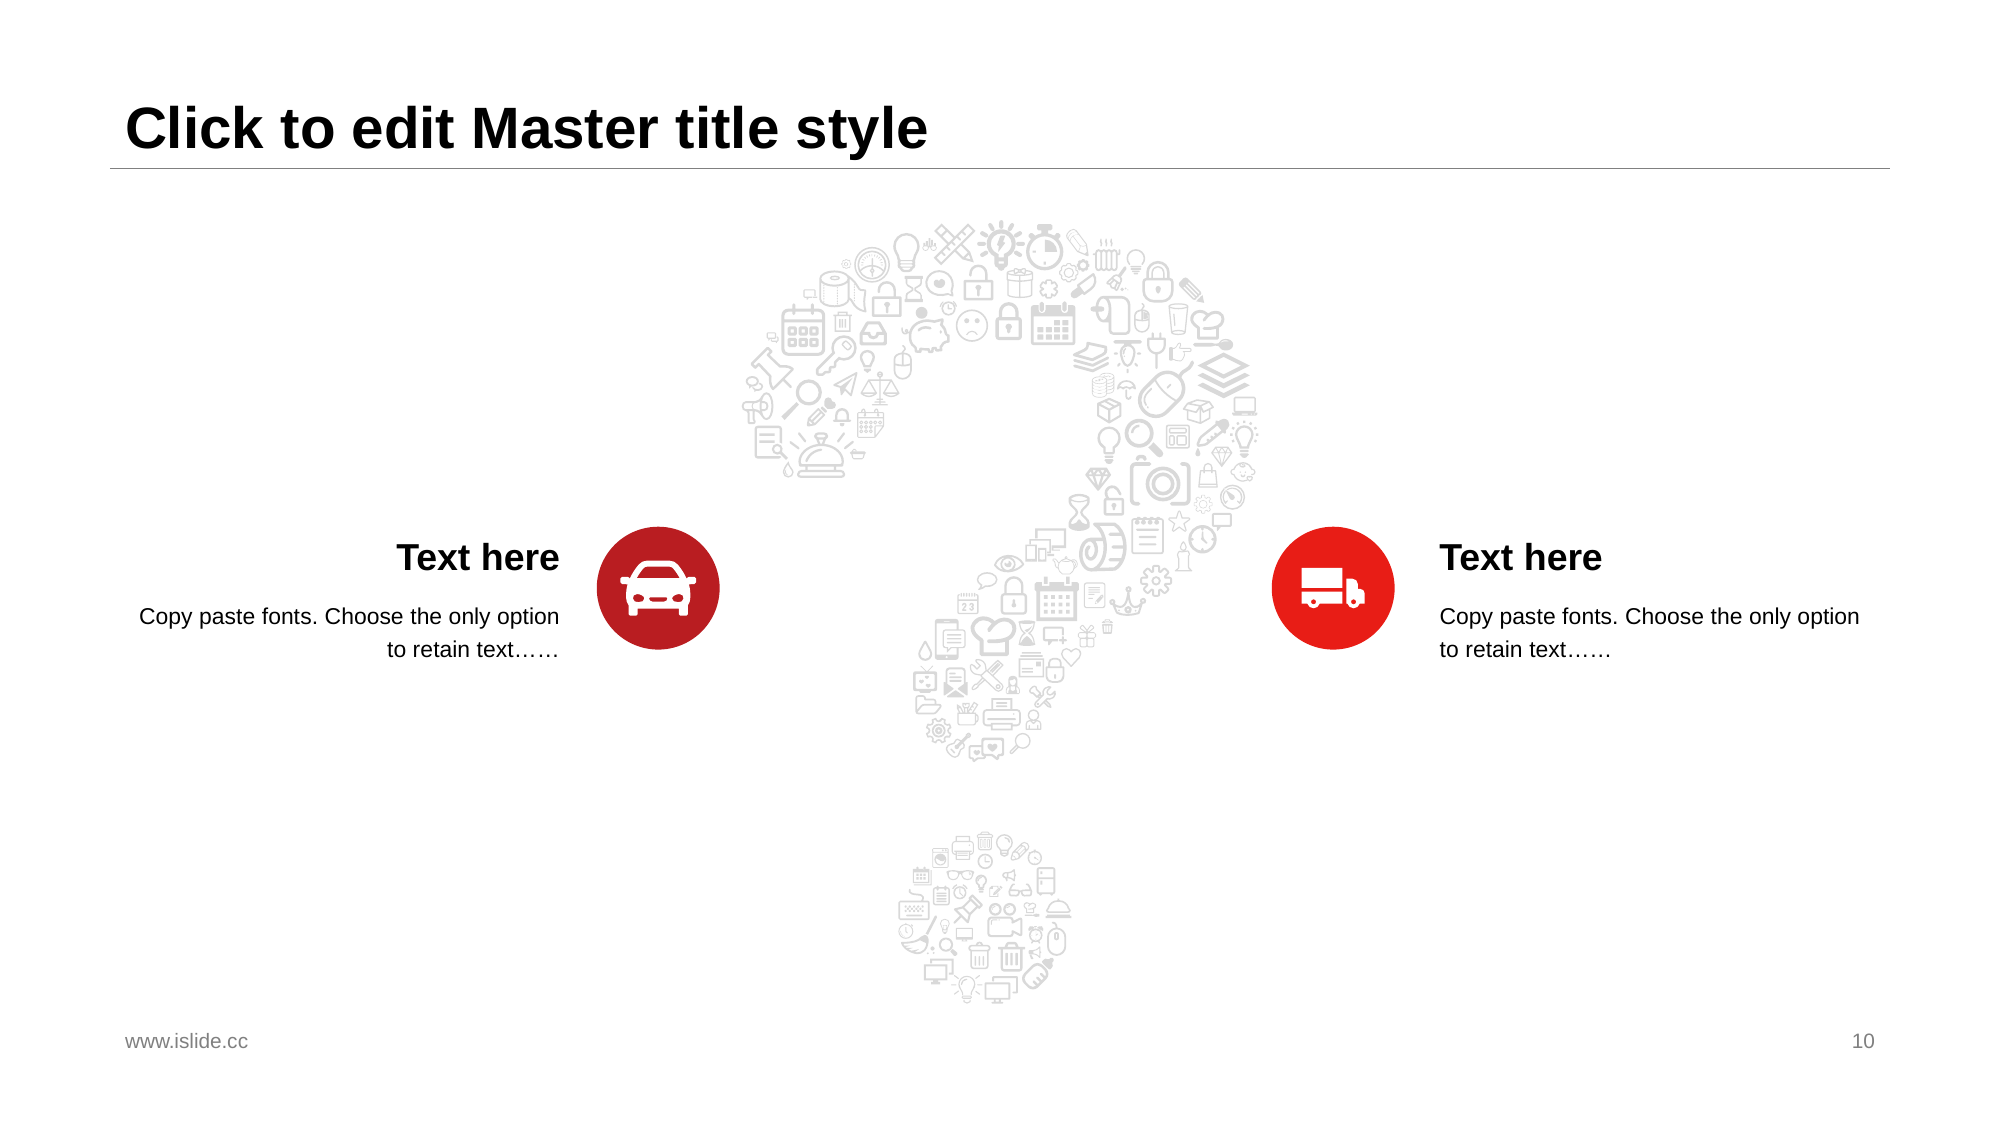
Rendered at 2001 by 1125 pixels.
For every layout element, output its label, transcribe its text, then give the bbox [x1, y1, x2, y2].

footer www.islide.cc [109, 1023, 790, 1058]
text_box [109, 220, 1890, 1004]
slide_number 10 [1412, 1023, 1890, 1058]
title Click to edit Master title style [109, 0, 1890, 169]
